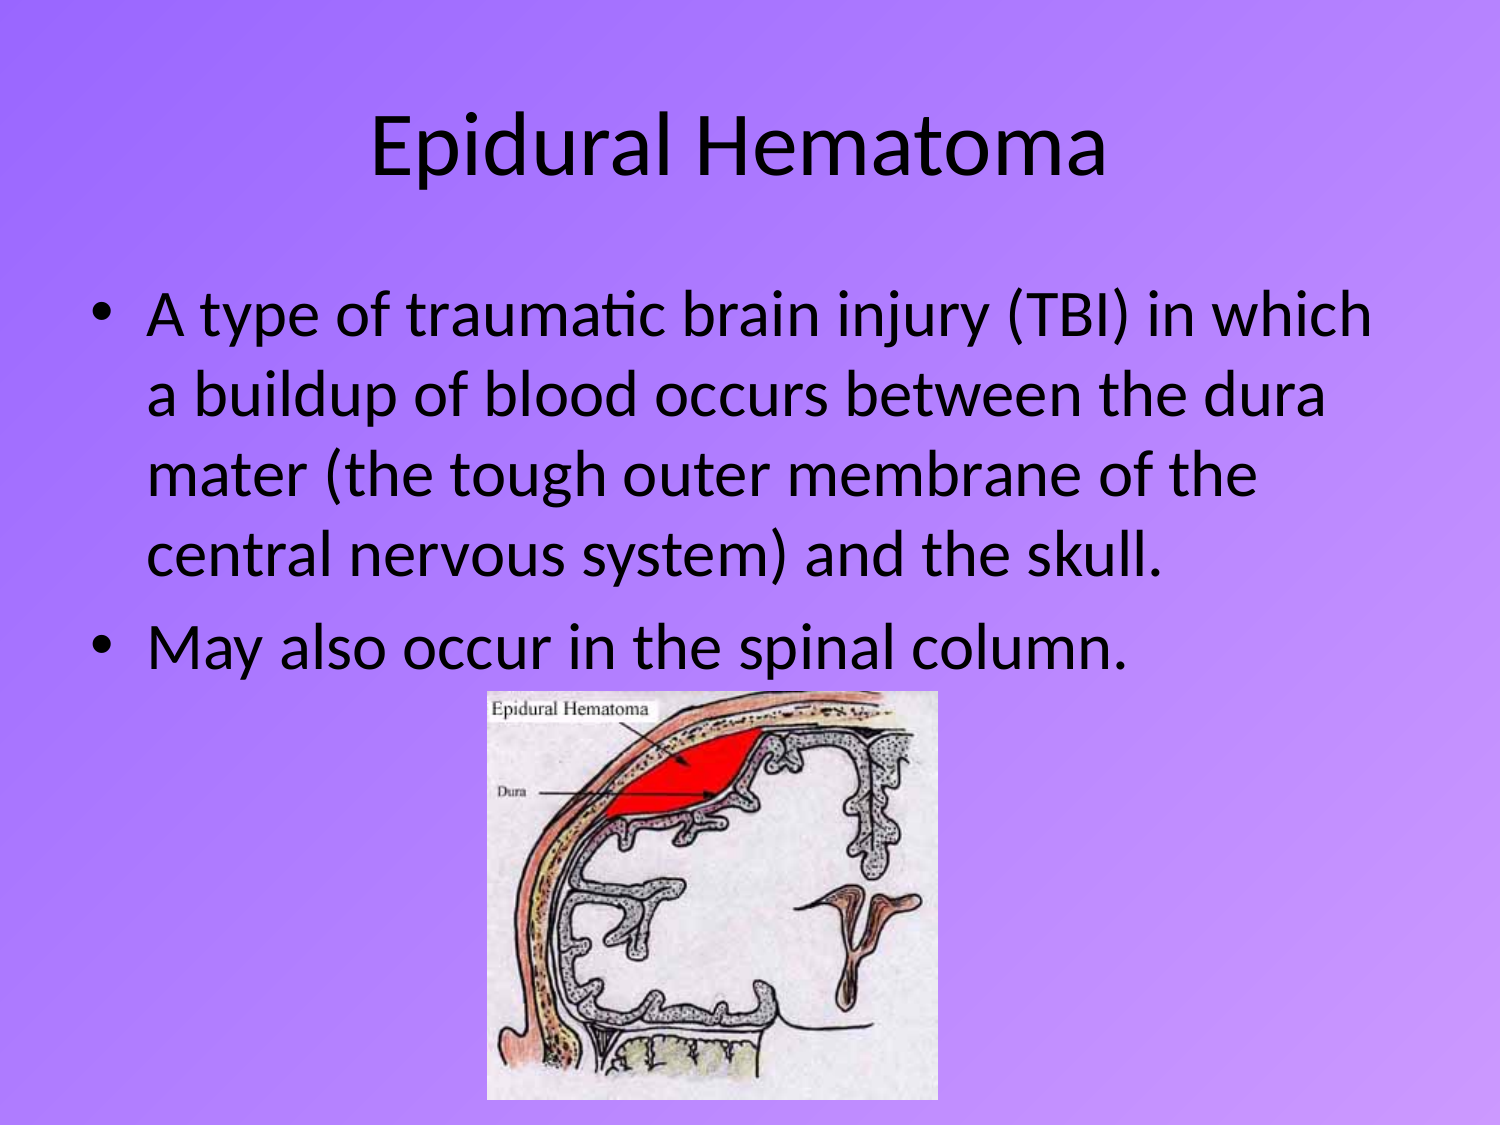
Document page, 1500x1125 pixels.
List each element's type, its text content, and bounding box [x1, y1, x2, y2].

picture [487, 691, 938, 1101]
title Epidural Hematoma [75, 45, 1425, 233]
list A type of traumatic brain injury (TBI) in which a buildup of blood occurs between the dura mater (the tough outer membrane of the central nervous system) and the skull. May also occur in the spinal column. [75, 262, 1425, 1005]
